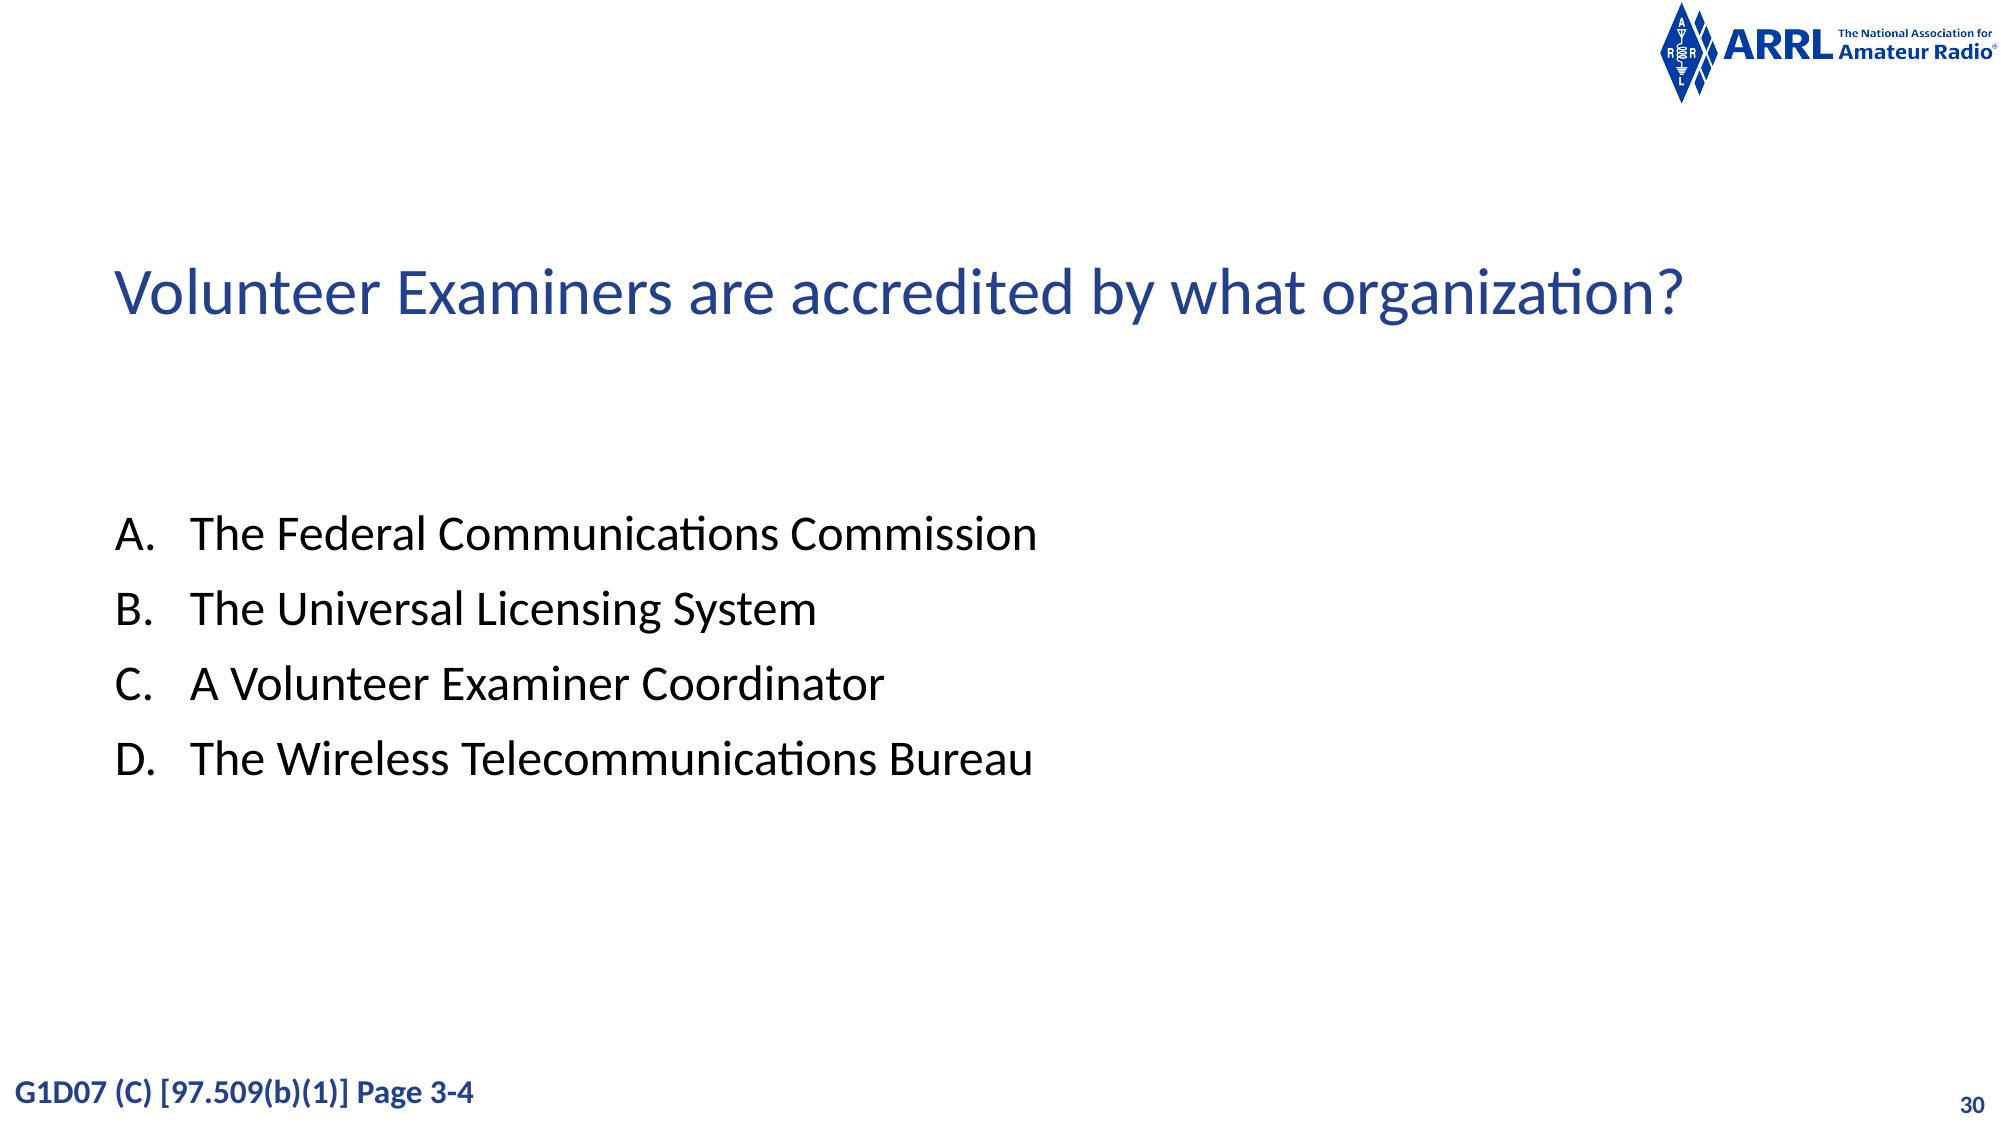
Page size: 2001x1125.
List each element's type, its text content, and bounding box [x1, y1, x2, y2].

title Volunteer Examiners are accredited by what organization? [99, 249, 1900, 388]
list The Federal Communications Commission The Universal Licensing System A Volunteer Examiner Coordinator The Wireless Telecommunications Bureau [99, 500, 1900, 1005]
text_box G1D07 (C) [97.509(b)(1)] Page 3-4 [0, 1062, 1313, 1118]
text_box 30 [1899, 1081, 2000, 1125]
picture [1658, 0, 1999, 106]
